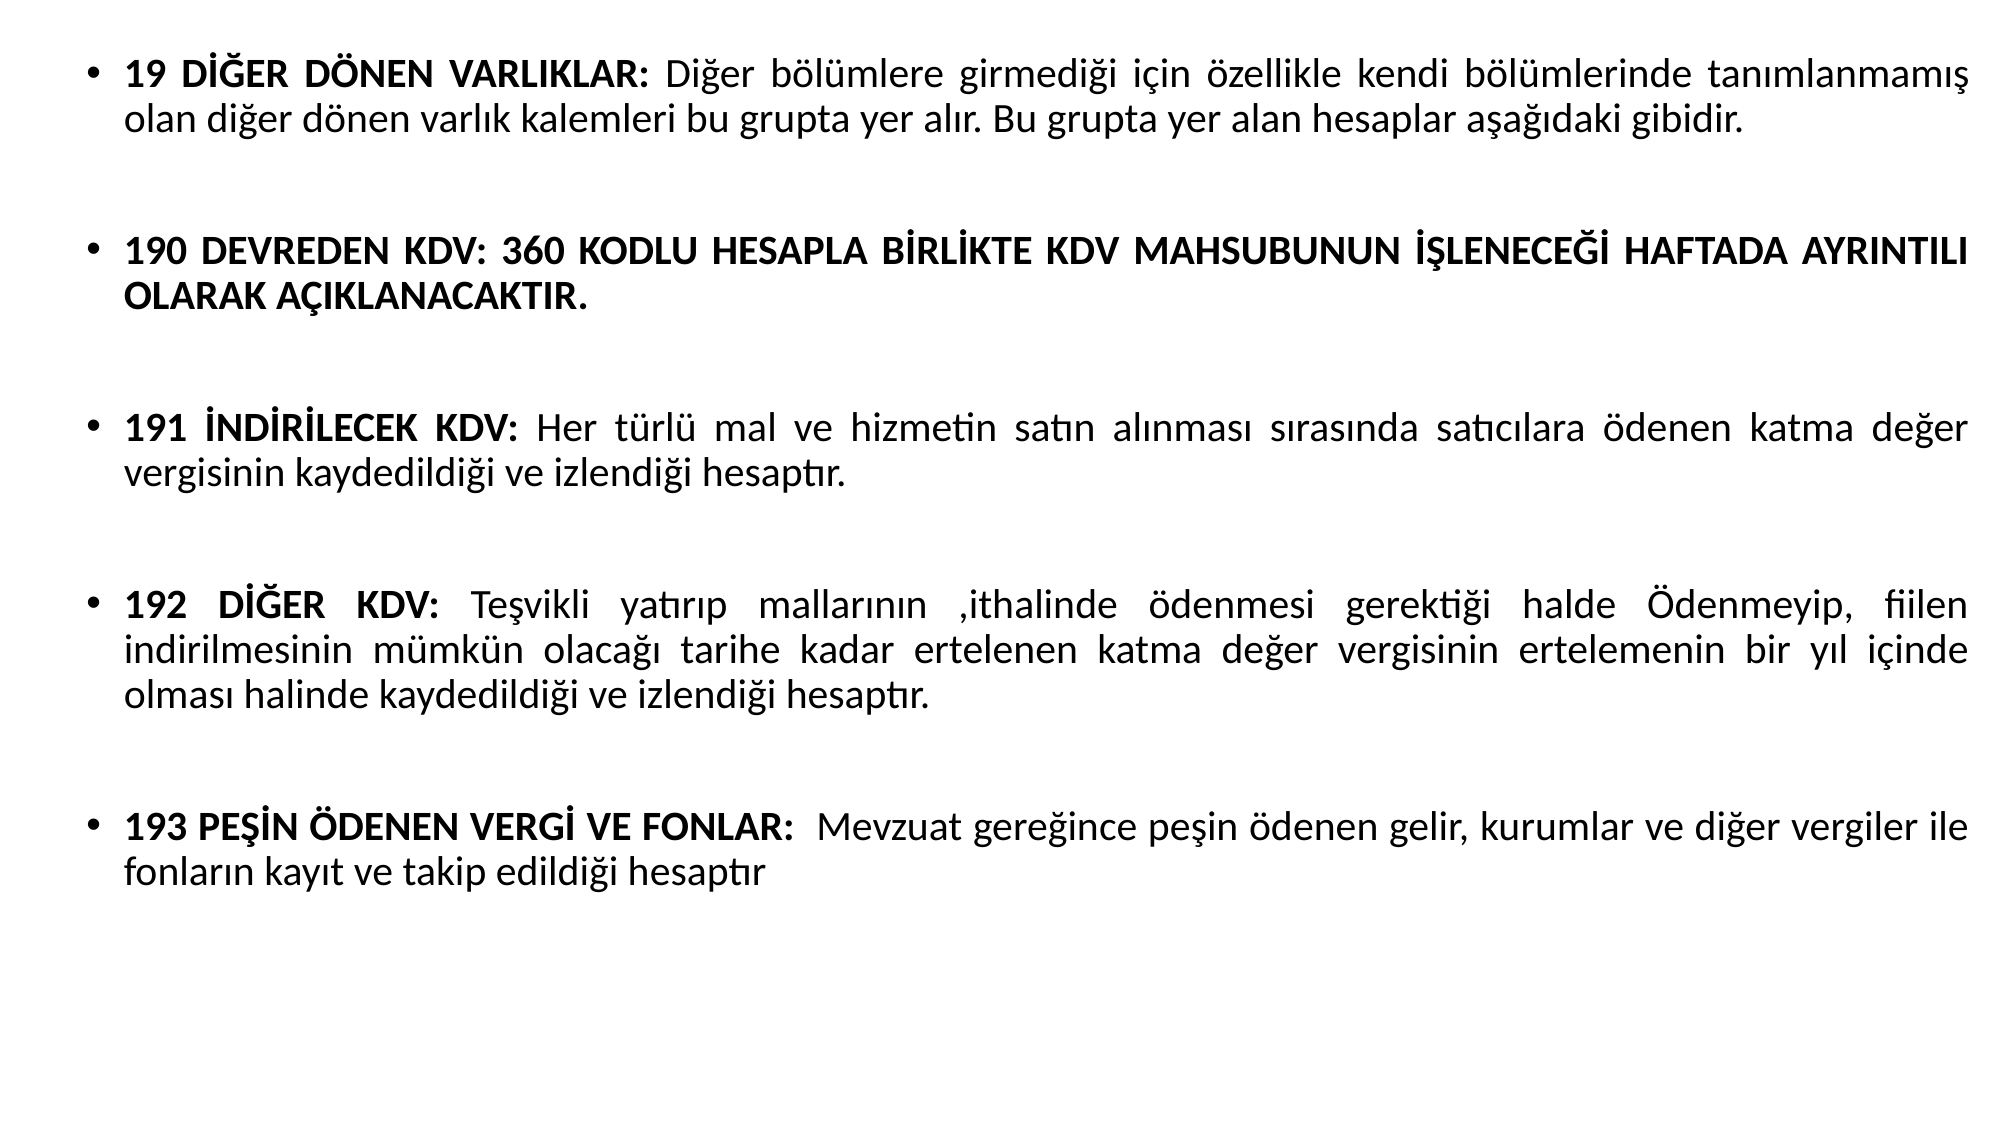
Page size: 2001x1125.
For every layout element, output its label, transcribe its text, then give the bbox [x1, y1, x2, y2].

list 19 DİĞER DÖNEN VARLIKLAR: Diğer bölümlere girmediği için özellikle kendi bölümlerinde tanımlanmamış olan diğer dönen varlık kalemleri bu grupta yer alır. Bu grupta yer alan hesaplar aşağıdaki gibidir. 190 DEVREDEN KDV: 360 KODLU HESAPLA BİRLİKTE KDV MAHSUBUNUN İŞLENECEĞİ HAFTADA AYRINTILI OLARAK AÇIKLANACAKTIR. 191 İNDİRİLECEK KDV: Her türlü mal ve hizmetin satın alınması sırasında satıcılara ödenen katma değer vergisinin kaydedildiği ve izlendiği hesaptır. 192 DİĞER KDV: Teşvikli yatırıp mallarının ,ithalinde ödenmesi gerektiği halde Ödenmeyip, fiilen indirilmesinin mümkün olacağı tarihe kadar ertelenen katma değer vergisinin ertelemenin bir yıl içinde olması halinde kaydedildiği ve izlendiği hesaptır. 193 PEŞİN ÖDENEN VERGİ VE FONLAR: Mevzuat gereğince peşin ödenen gelir, kurumlar ve diğer vergiler ile fonların kayıt ve takip edildiği hesaptır [71, 44, 1985, 1095]
